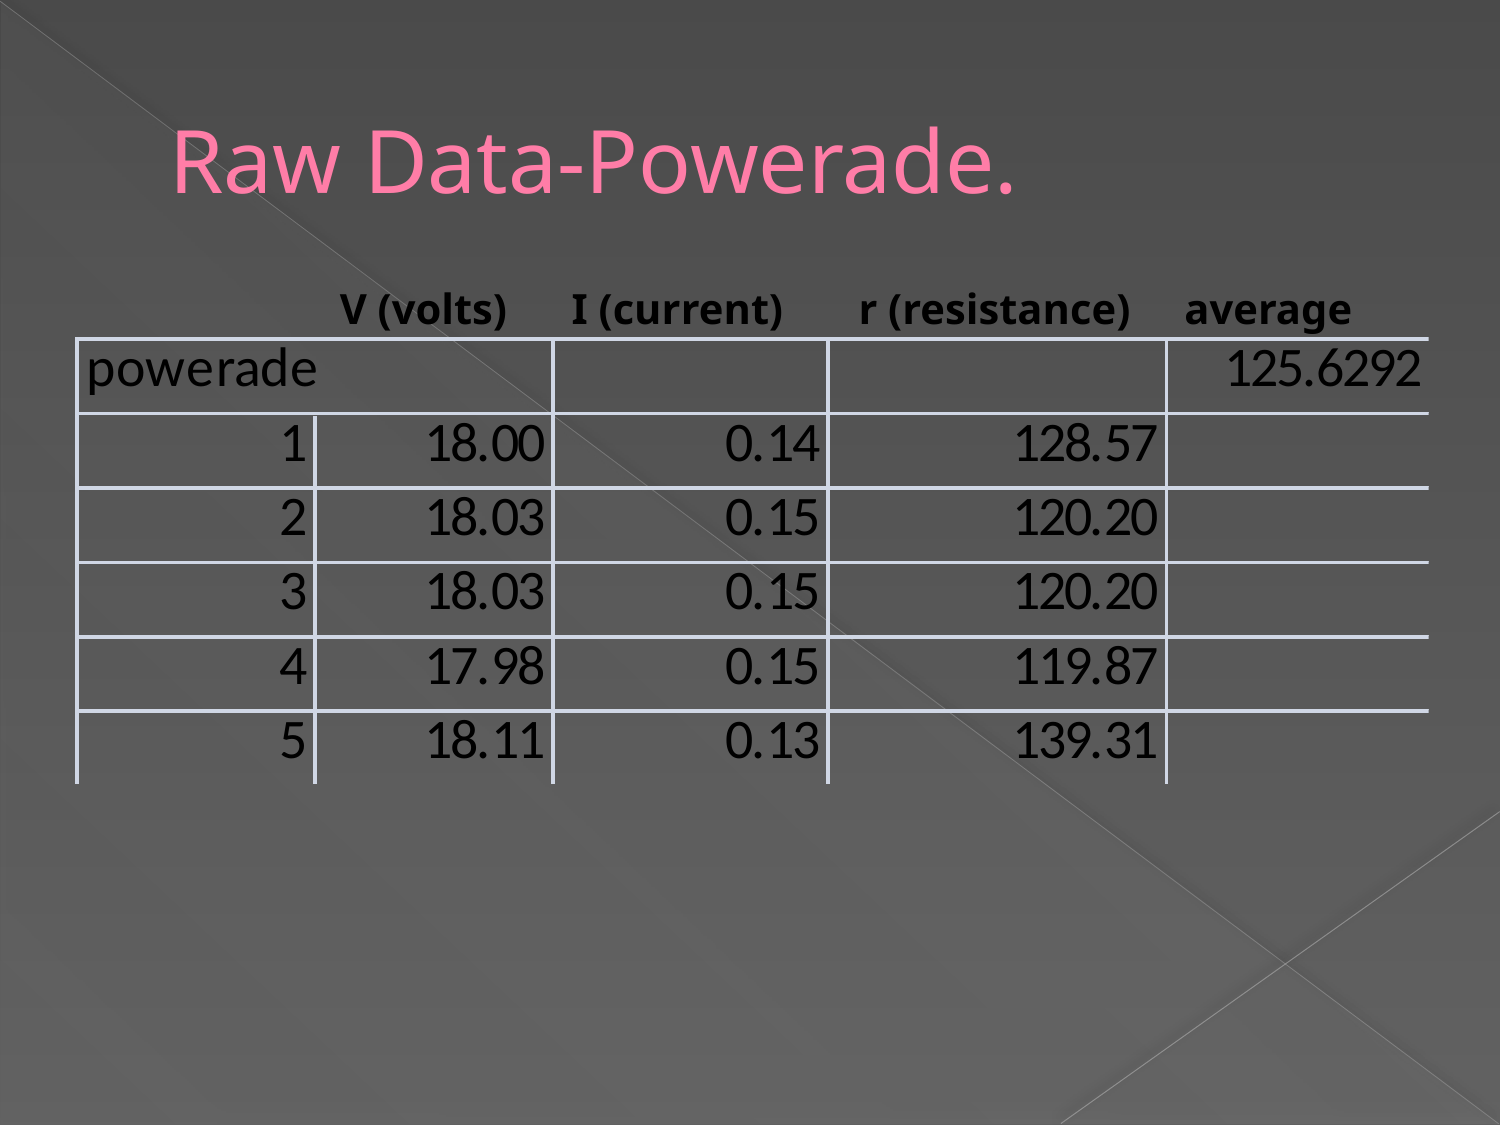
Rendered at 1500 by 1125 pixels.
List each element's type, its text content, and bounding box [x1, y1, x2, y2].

text_box V (volts) I (current) r (resistance) average [324, 275, 1500, 340]
title Raw Data-Powerade. [75, 43, 1425, 274]
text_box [74, 337, 1433, 788]
